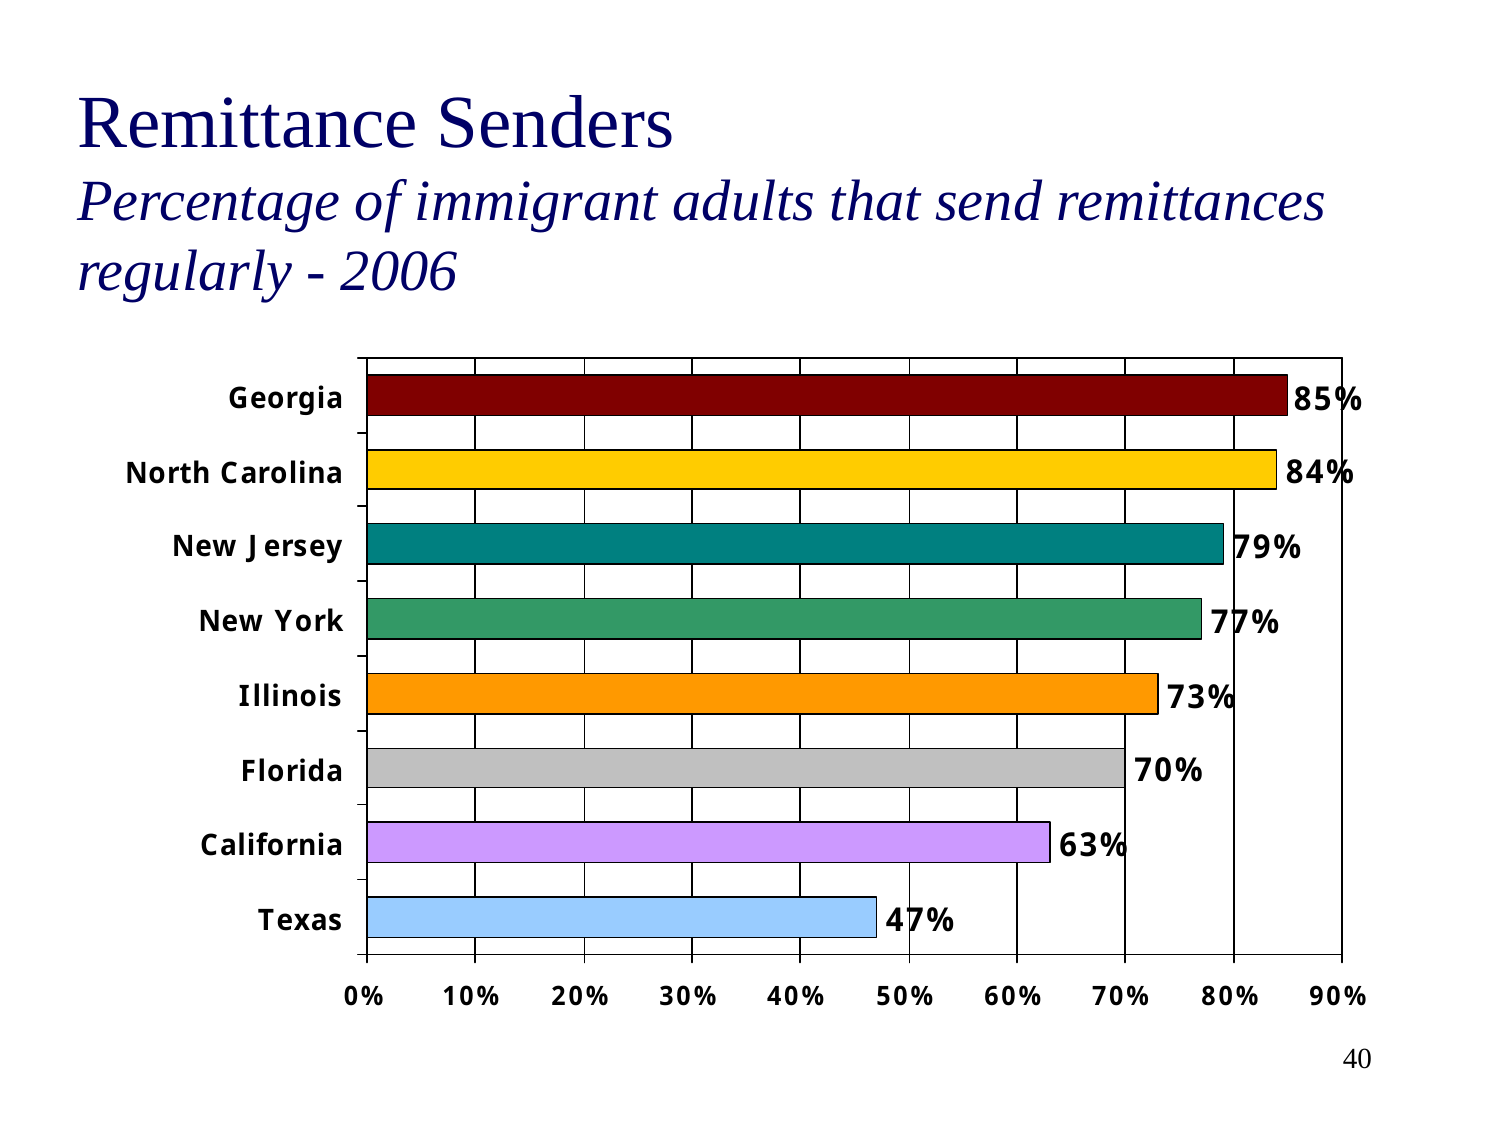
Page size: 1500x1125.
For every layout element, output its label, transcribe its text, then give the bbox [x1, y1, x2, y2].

title Remittance Senders Percentage of immigrant adults that send remittances regularly - 2006 [62, 74, 1438, 301]
slide_number 40 [1074, 1033, 1388, 1108]
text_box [112, 349, 1388, 1026]
